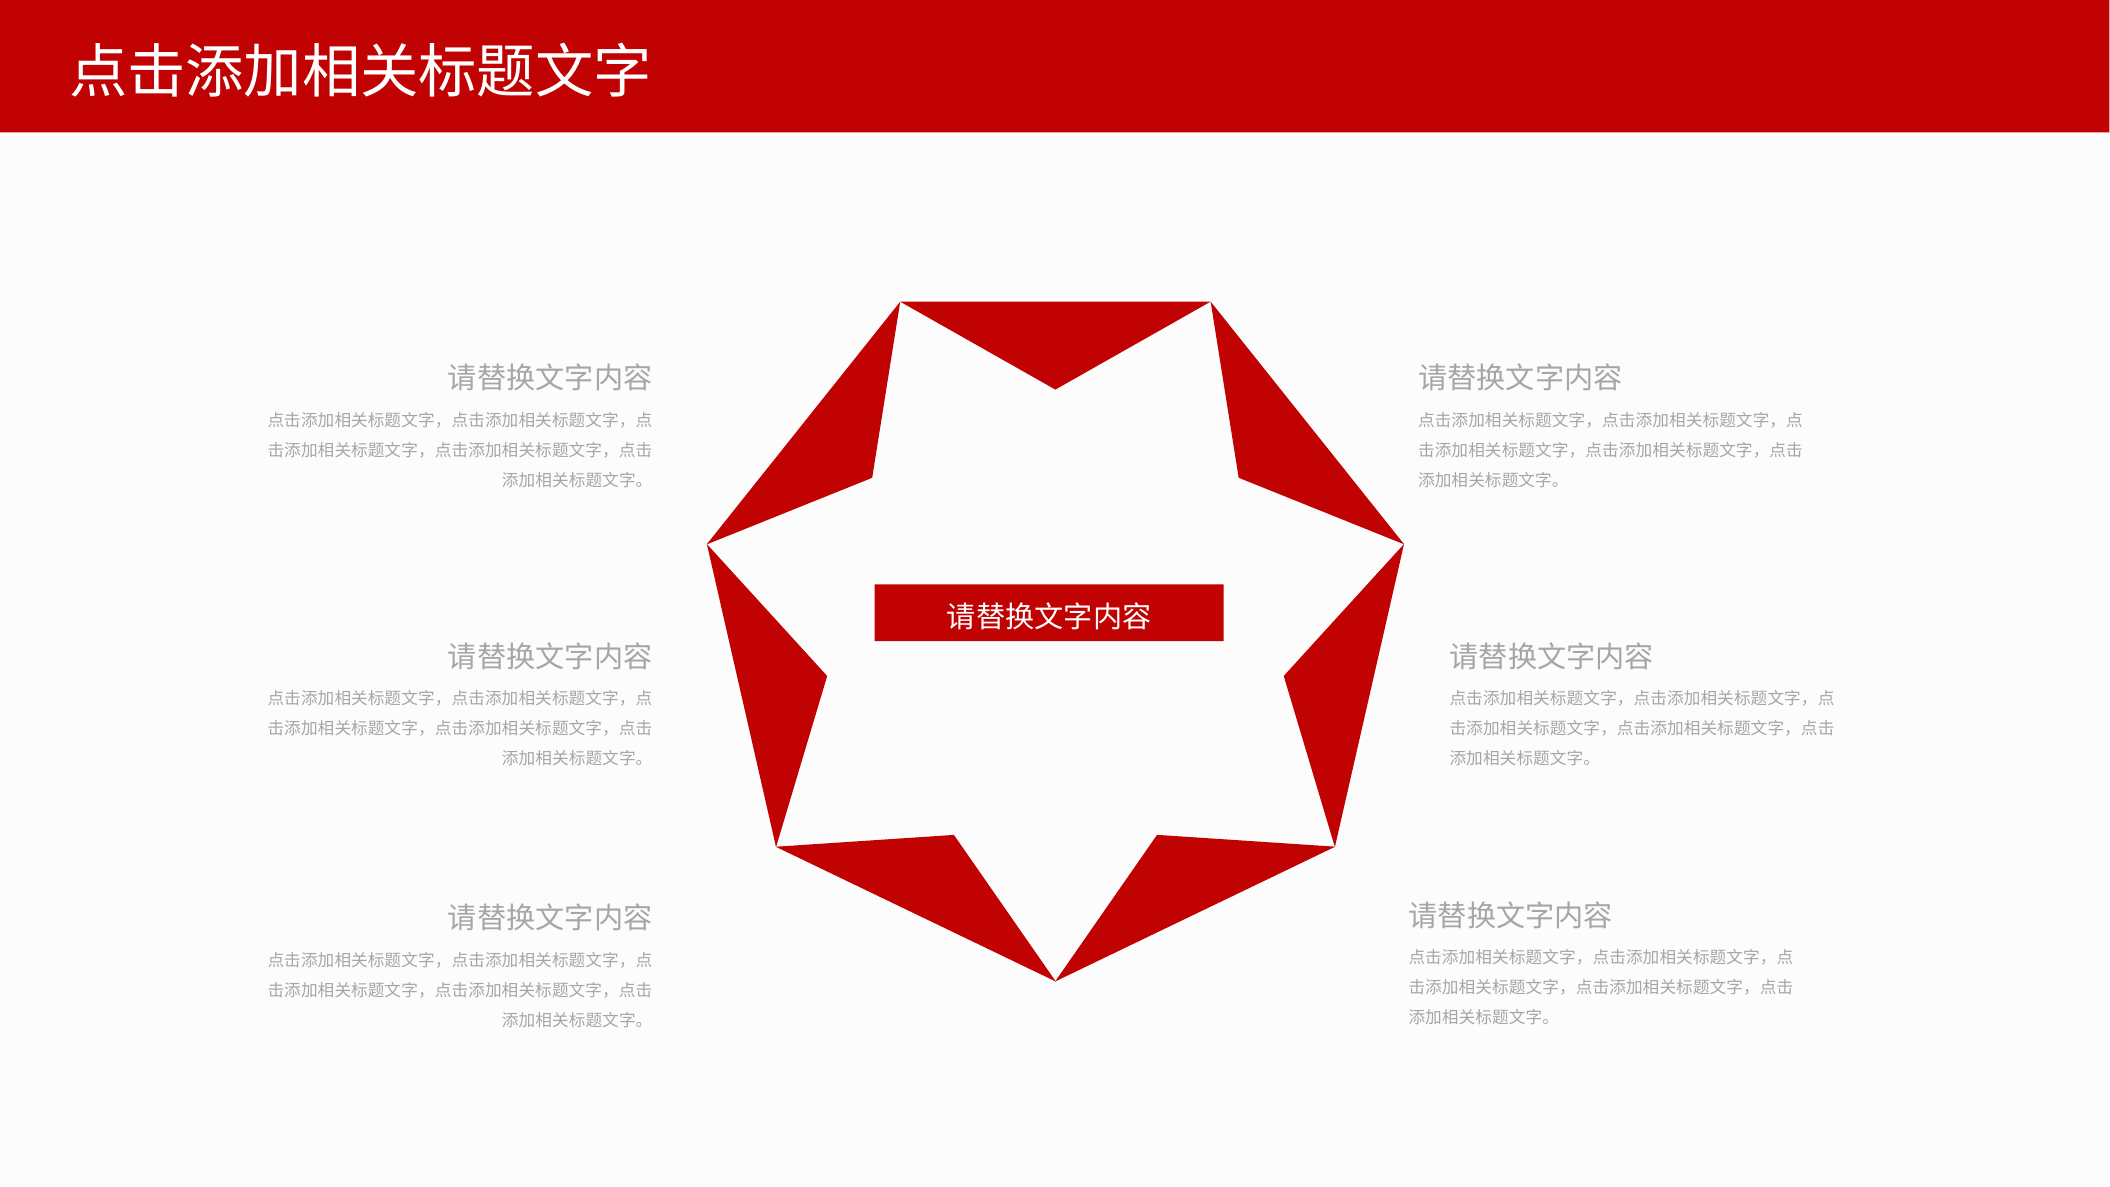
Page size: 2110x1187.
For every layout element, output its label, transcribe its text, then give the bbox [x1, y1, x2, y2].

text_box 点击添加相关标题文字，点击添加相关标题文字，点击添加相关标题文字，点击添加相关标题文字，点击添加相关标题文字。 [1402, 392, 1827, 498]
text_box 点击添加相关标题文字，点击添加相关标题文字，点击添加相关标题文字，点击添加相关标题文字，点击添加相关标题文字。 [1392, 929, 1817, 1035]
text_box 点击添加相关标题文字，点击添加相关标题文字，点击添加相关标题文字，点击添加相关标题文字，点击添加相关标题文字。 [251, 392, 669, 498]
text_box 点击添加相关标题文字，点击添加相关标题文字，点击添加相关标题文字，点击添加相关标题文字，点击添加相关标题文字。 [251, 670, 669, 776]
text_box 点击添加相关标题文字，点击添加相关标题文字，点击添加相关标题文字，点击添加相关标题文字，点击添加相关标题文字。 [251, 931, 669, 1038]
text_box 请替换文字内容 [269, 622, 669, 670]
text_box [740, 295, 1371, 919]
text_box 请替换文字内容 [1433, 622, 1833, 670]
text_box 请替换文字内容 [269, 344, 669, 392]
text_box 请替换文字内容 [1402, 344, 1802, 392]
text_box 点击添加相关标题文字 [54, 26, 667, 112]
text_box 请替换文字内容 [1392, 881, 1792, 929]
text_box 点击添加相关标题文字，点击添加相关标题文字，点击添加相关标题文字，点击添加相关标题文字，点击添加相关标题文字。 [1433, 670, 1858, 776]
text_box 请替换文字内容 [269, 884, 669, 931]
